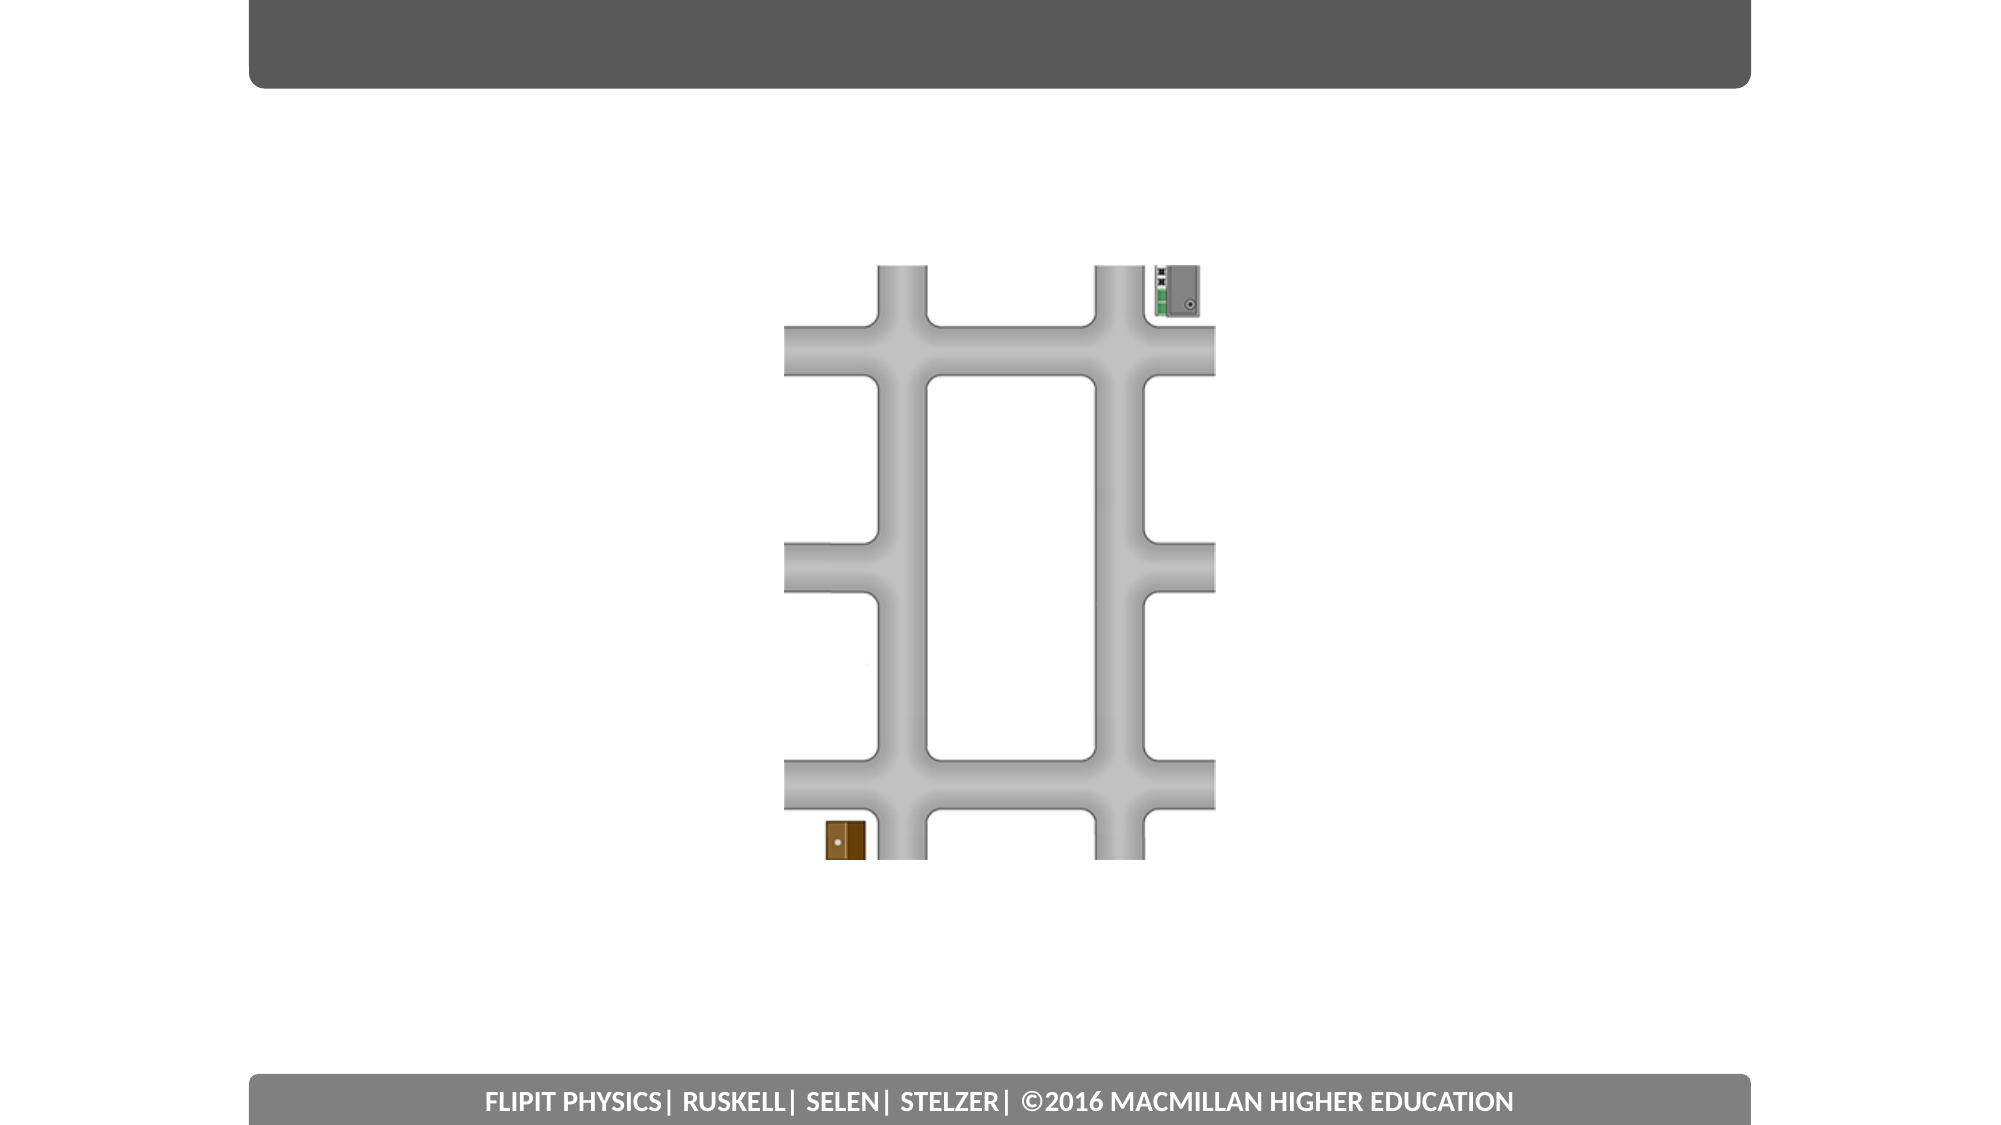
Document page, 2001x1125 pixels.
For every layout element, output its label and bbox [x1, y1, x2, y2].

text_box [248, 0, 1752, 89]
text_box [249, 1074, 1750, 1125]
picture [784, 265, 1216, 860]
